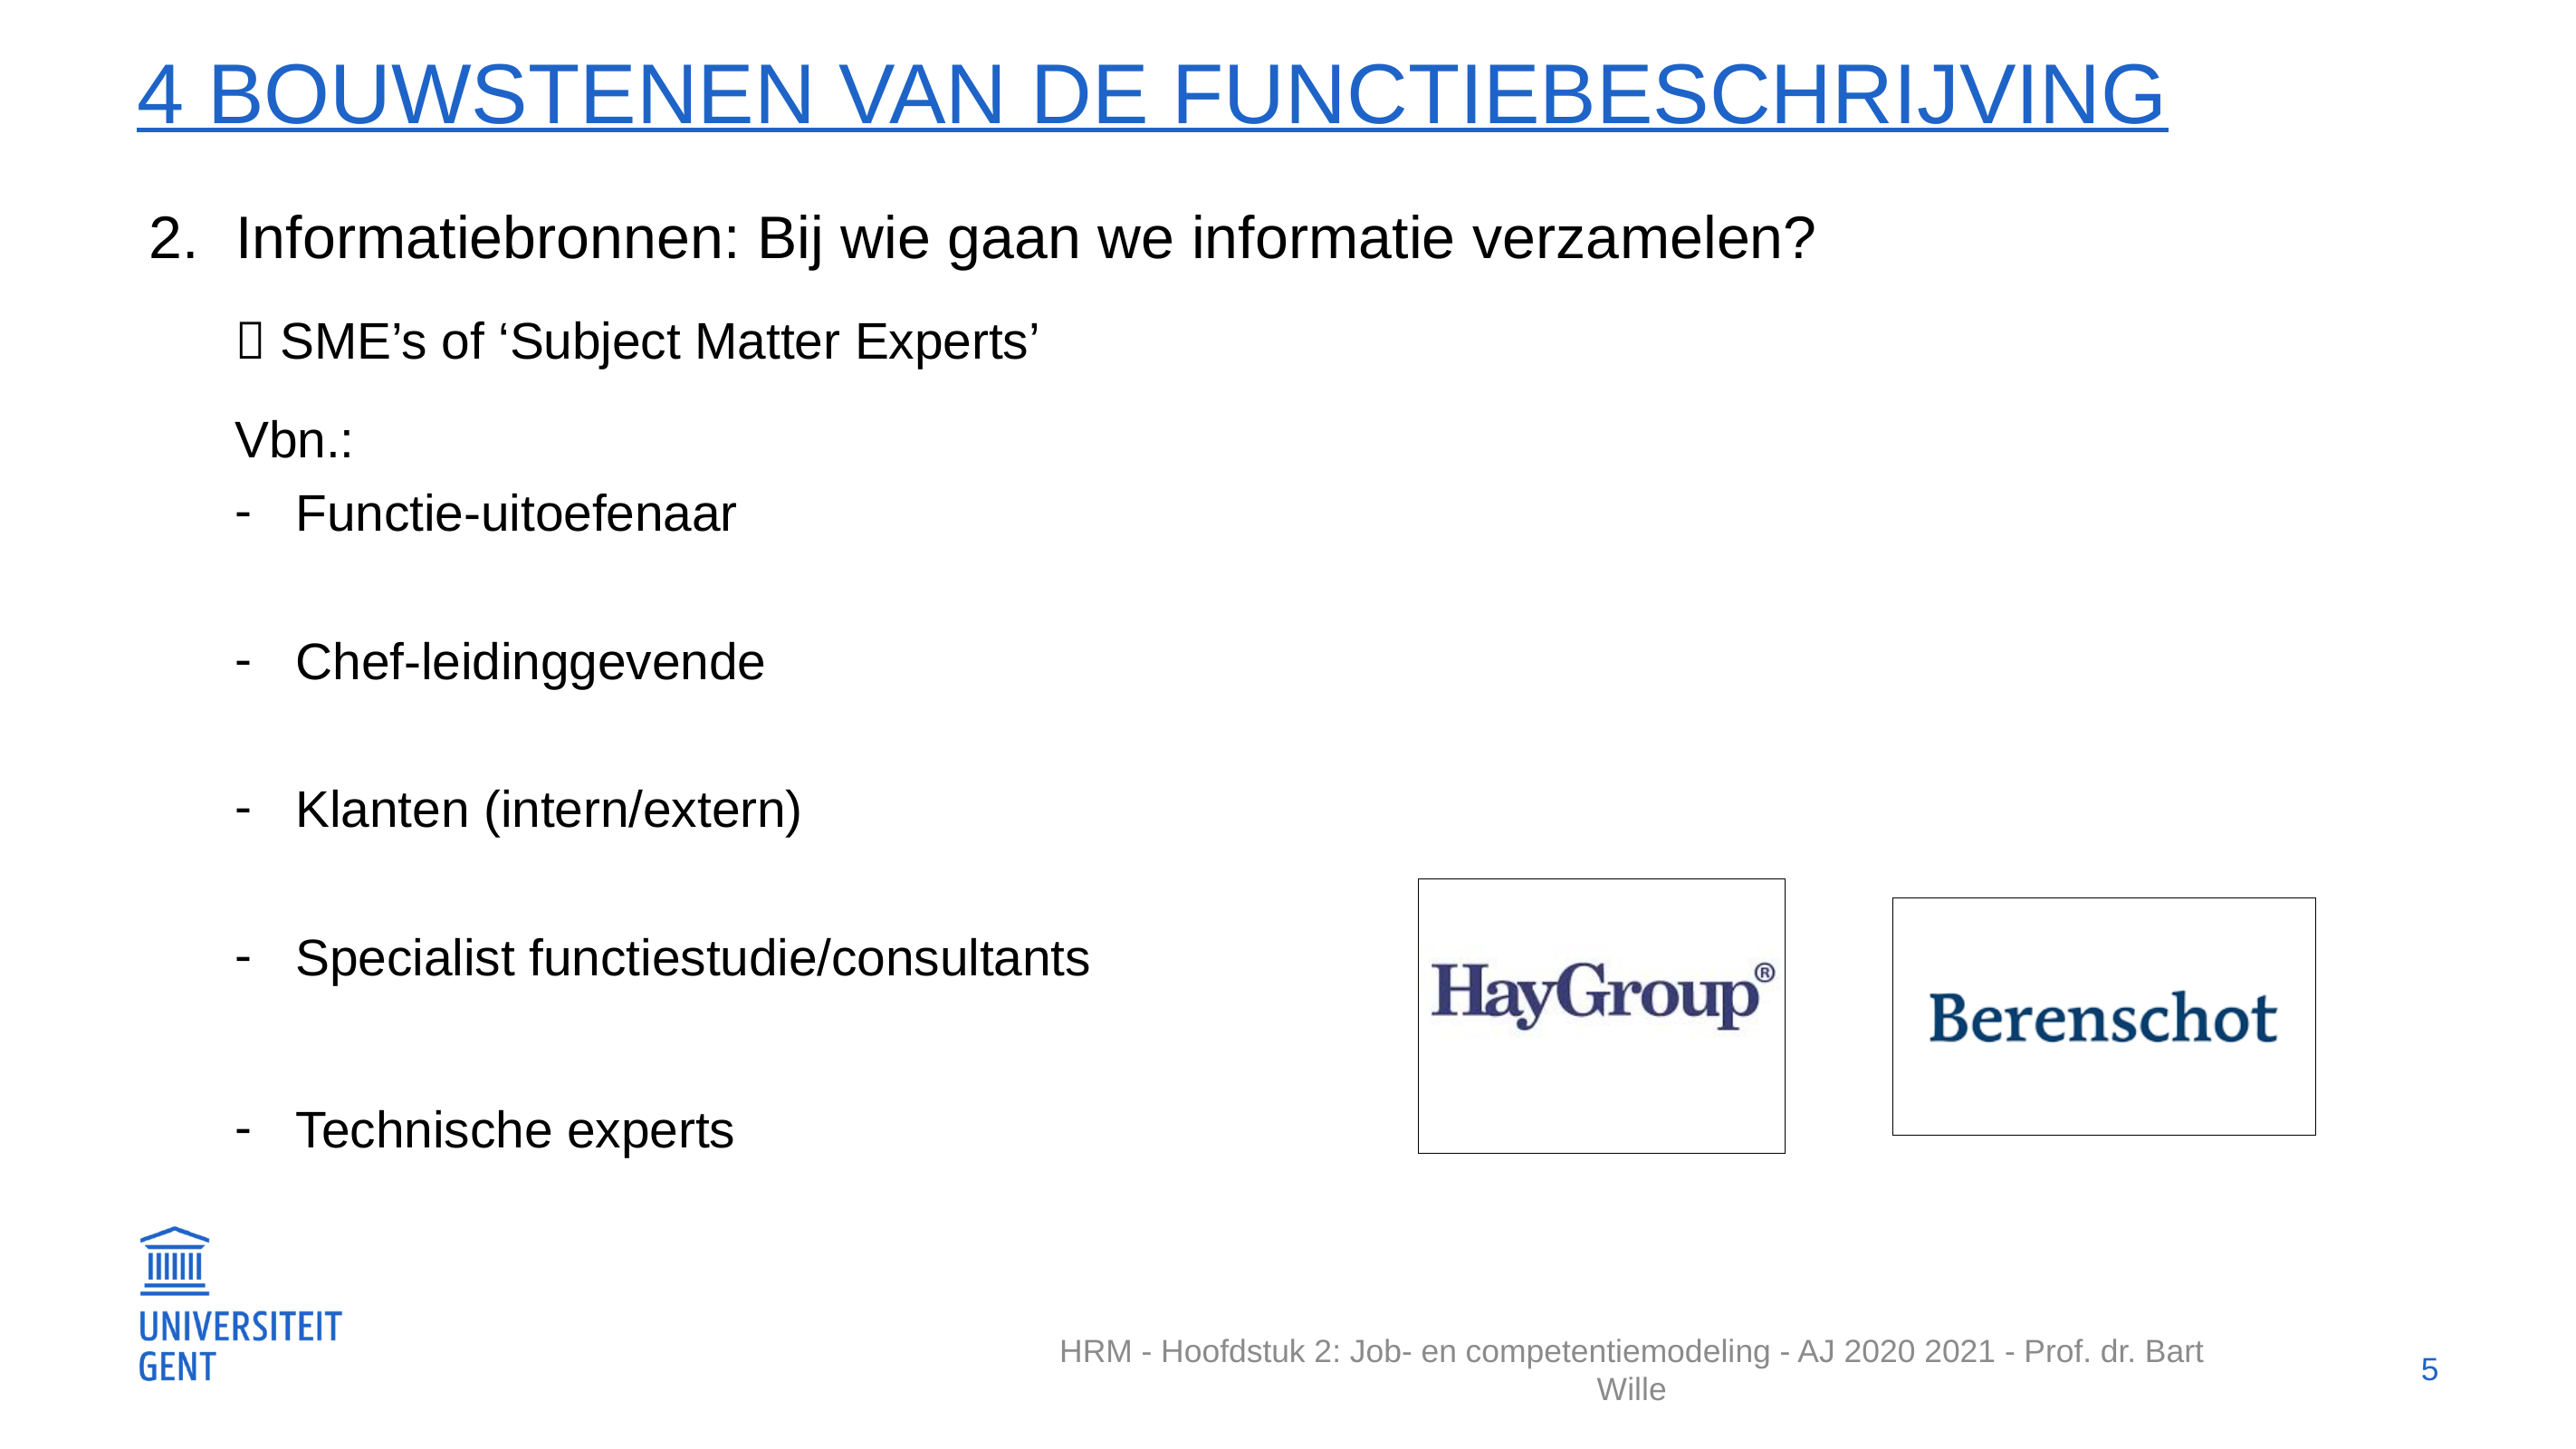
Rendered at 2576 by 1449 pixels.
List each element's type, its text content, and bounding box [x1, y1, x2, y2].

title 4 bouwstenen van de functiebeschrijving [123, 20, 2456, 149]
picture [1892, 897, 2316, 1136]
list Informatiebronnen: Bij wie gaan we informatie verzamelen?  SME’s of ‘Subject Matter Experts’ Vbn.: Functie-uitoefenaar Chef-leidinggevende Klanten (intern/extern) Specialist functiestudie/consultants Technische experts [124, 177, 2456, 1173]
picture [72, 1174, 415, 1449]
picture [1418, 878, 1786, 1154]
slide_number 5 [2315, 1329, 2453, 1407]
footer HRM - Hoofdstuk 2: Job- en competentiemodeling - AJ 2020 2021 - Prof. dr. Bart Wille [1011, 1336, 2253, 1402]
